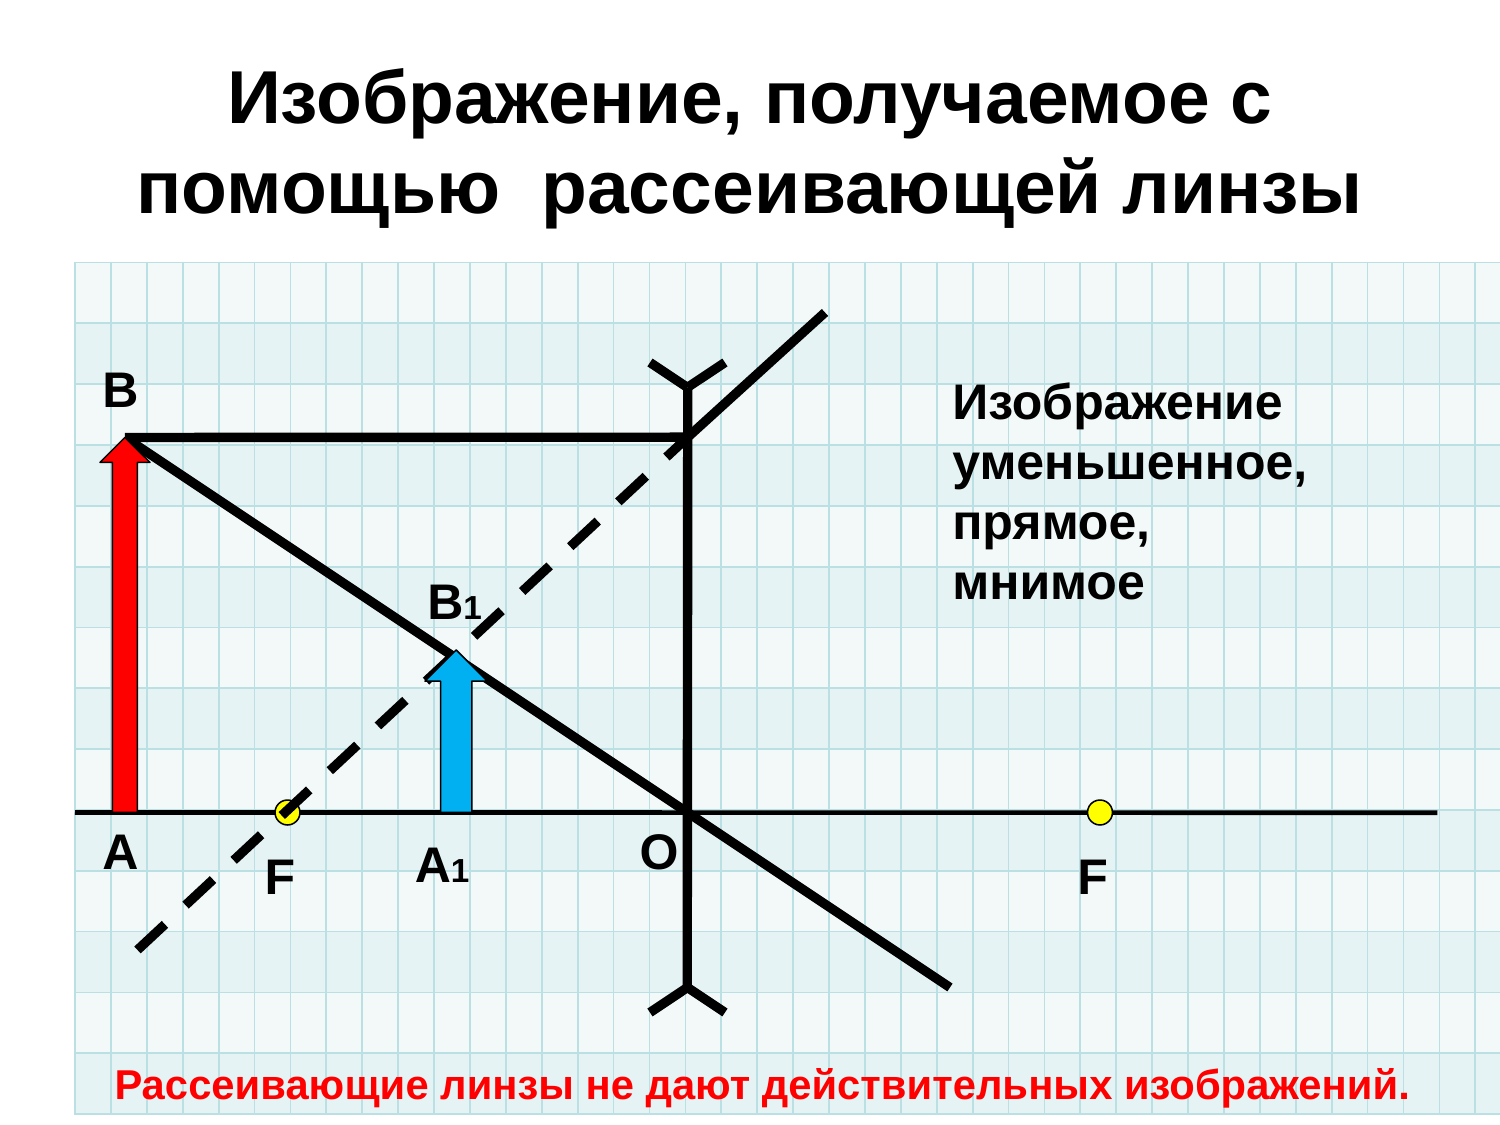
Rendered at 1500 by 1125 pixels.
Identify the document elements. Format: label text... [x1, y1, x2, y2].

table_header [507, 263, 541, 298]
table_cell [816, 821, 828, 870]
table_header [1297, 263, 1331, 322]
table_header [1333, 263, 1367, 322]
table_cell [1333, 324, 1367, 362]
table_header [291, 263, 325, 298]
table_cell [1045, 750, 1079, 809]
table_cell [1261, 993, 1295, 1050]
table_cell [1368, 568, 1403, 627]
table_cell [830, 446, 864, 505]
table_cell [76, 568, 110, 627]
table_cell [1225, 324, 1259, 362]
table_cell [1225, 821, 1259, 870]
table_cell [830, 697, 864, 748]
table_cell [1081, 821, 1115, 837]
table_header [650, 263, 685, 298]
table_cell [877, 932, 900, 947]
table_cell [1261, 689, 1295, 748]
table_cell [1117, 821, 1151, 870]
table_cell [938, 697, 972, 748]
table_cell [866, 446, 900, 505]
table_cell [1476, 750, 1500, 809]
table_cell [1153, 993, 1187, 1050]
table_cell [1009, 932, 1044, 992]
table_cell [1476, 324, 1500, 383]
table_cell [148, 385, 182, 432]
table_cell [1189, 750, 1223, 809]
table_cell [1189, 993, 1223, 1050]
table_cell [112, 425, 146, 444]
table_cell [1009, 689, 1044, 748]
table_cell [1404, 811, 1439, 870]
table_cell [1045, 618, 1079, 627]
table_cell [1333, 628, 1367, 687]
table_cell [1009, 872, 1044, 931]
table_cell [1440, 932, 1474, 992]
table_cell [148, 958, 182, 992]
table_cell [974, 821, 1008, 870]
table_cell [816, 507, 828, 566]
table_cell [1117, 750, 1151, 809]
table_header [1368, 263, 1403, 322]
table_cell [1081, 618, 1115, 627]
table_cell [830, 568, 864, 627]
table_cell [1476, 872, 1500, 931]
table_cell [902, 446, 936, 505]
text_box В [87, 349, 150, 425]
table_header [1009, 263, 1044, 322]
table_cell [76, 872, 110, 931]
table_cell [974, 872, 1008, 931]
table_cell [866, 324, 900, 383]
table_cell [220, 993, 254, 1050]
table_cell [1081, 913, 1115, 931]
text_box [262, 299, 813, 435]
table_header [112, 263, 146, 322]
table_cell [902, 993, 936, 1050]
table_cell [1404, 324, 1439, 383]
table_cell [76, 385, 110, 444]
table_header [866, 263, 900, 322]
table_cell [974, 628, 1008, 687]
table_cell [1153, 872, 1187, 931]
table_cell [1261, 932, 1295, 992]
table_cell [902, 568, 936, 627]
table_cell [112, 324, 146, 349]
table_cell [1388, 385, 1403, 444]
table_header [579, 263, 613, 298]
table_cell [1009, 628, 1044, 687]
table_cell [1297, 618, 1331, 627]
table_cell [866, 507, 900, 566]
table_cell [902, 872, 936, 931]
table_cell [1440, 568, 1474, 627]
table_cell [1153, 821, 1187, 870]
table_cell [1333, 821, 1367, 870]
table_cell [76, 993, 110, 1052]
table_cell [830, 932, 864, 992]
table_cell [1045, 872, 1079, 931]
table_cell [1476, 568, 1500, 627]
text_box Изображение уменьшенное, прямое, мнимое [937, 362, 1388, 618]
table_header [1117, 263, 1151, 322]
table_cell [974, 689, 1008, 748]
table_cell [1189, 618, 1223, 627]
table_cell [866, 628, 900, 686]
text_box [137, 437, 688, 951]
table_header [255, 263, 290, 322]
table_cell [830, 324, 864, 383]
table_cell [220, 324, 254, 383]
table_cell [938, 750, 972, 809]
table_cell [816, 568, 828, 627]
table_cell [866, 993, 900, 1050]
table_header [1476, 263, 1500, 322]
table_cell [902, 697, 936, 748]
table_cell [830, 507, 864, 566]
table_header [686, 263, 720, 298]
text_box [687, 312, 826, 438]
text_box [1090, 821, 1110, 826]
table_cell [1009, 750, 1044, 809]
table_cell [902, 628, 936, 686]
table_header [1153, 263, 1187, 322]
table_cell [830, 385, 864, 444]
table_cell [112, 888, 132, 931]
table_cell [1117, 628, 1151, 687]
table_cell [902, 507, 936, 566]
text_box Рассеивающие линзы не дают действительных изображений. [99, 1050, 257, 1115]
table_cell [816, 932, 828, 992]
table_cell [1153, 750, 1187, 809]
table_cell [830, 872, 864, 923]
table_header [148, 263, 182, 322]
table_cell [1297, 750, 1331, 809]
table_header [327, 263, 361, 298]
table_cell [1081, 628, 1115, 687]
table_cell [76, 689, 110, 748]
table_cell [1388, 446, 1403, 505]
table_cell [1189, 628, 1223, 687]
table_cell [1081, 324, 1115, 362]
table_cell [1440, 993, 1474, 1052]
table_cell [866, 568, 900, 627]
table_cell [902, 821, 936, 870]
table_cell [1333, 932, 1367, 992]
table_cell [816, 697, 828, 748]
table_header [1261, 263, 1295, 322]
table_cell [1261, 872, 1295, 931]
table_cell [148, 324, 182, 383]
table_header [411, 263, 433, 298]
table_header [1225, 263, 1259, 322]
table_cell [220, 958, 254, 992]
table_cell [1368, 821, 1403, 870]
table_cell [1225, 993, 1259, 1050]
table_cell [974, 618, 1008, 627]
table_cell [1189, 324, 1223, 362]
table_cell [830, 993, 864, 1050]
table_cell [816, 993, 828, 1050]
table_cell [1368, 932, 1403, 992]
table_cell [902, 932, 936, 971]
table_cell [76, 628, 110, 687]
table_header [1189, 263, 1223, 322]
table_cell [1333, 750, 1367, 809]
table_cell [1225, 689, 1259, 748]
table_cell [938, 628, 972, 686]
table_cell [816, 628, 828, 686]
table_cell [1368, 993, 1403, 1050]
table_cell [1225, 750, 1259, 809]
table_cell [1368, 750, 1403, 809]
table_cell [148, 993, 182, 1050]
table_cell [830, 821, 864, 870]
table_cell [1297, 628, 1331, 687]
table_cell [1081, 689, 1115, 748]
table_cell [902, 385, 936, 444]
table_cell [830, 914, 855, 931]
table_cell [184, 993, 218, 1050]
table_cell [938, 872, 972, 931]
table_cell [816, 872, 828, 899]
table_cell [1404, 932, 1439, 992]
table_cell [1476, 446, 1500, 505]
table_cell [1117, 324, 1151, 362]
table_header [1045, 263, 1079, 322]
table_cell [1009, 618, 1044, 627]
table_header [1440, 263, 1474, 322]
table_cell [184, 385, 218, 432]
table_cell [1261, 618, 1295, 627]
table_header [1404, 263, 1439, 322]
table_cell [1404, 507, 1439, 566]
table_cell [1225, 628, 1259, 687]
table_cell [1368, 628, 1403, 687]
table_cell [938, 618, 972, 627]
table_cell [1404, 385, 1439, 444]
text_box [99, 437, 132, 811]
table_header [974, 263, 1008, 322]
table_cell [1440, 324, 1474, 383]
table_cell [1476, 811, 1500, 870]
text_box [1087, 800, 1113, 811]
table_cell [1153, 932, 1187, 992]
table_cell [816, 446, 828, 505]
table_header [938, 263, 972, 322]
table_cell [1153, 628, 1187, 687]
table_cell [902, 324, 936, 383]
table_cell [1440, 446, 1474, 505]
text_box F [1062, 837, 1125, 913]
table_cell [1440, 811, 1474, 870]
table_cell [816, 905, 828, 931]
table_cell [1297, 872, 1331, 931]
table_cell [1333, 993, 1367, 1050]
table_cell [1261, 324, 1295, 362]
table_cell [1476, 1054, 1500, 1113]
table_cell [76, 820, 87, 870]
table_cell [1476, 932, 1500, 992]
table_cell [1117, 932, 1151, 992]
table_cell [1440, 872, 1474, 931]
table_cell [938, 932, 972, 992]
table_cell [938, 821, 972, 870]
table_cell [1388, 507, 1403, 566]
table_cell [1189, 821, 1223, 870]
table_header [184, 263, 218, 322]
table_header [614, 263, 649, 298]
table_cell [1081, 993, 1115, 1050]
table_cell [816, 750, 828, 809]
table_cell [1476, 993, 1500, 1052]
table_header [435, 263, 469, 298]
table_cell [1476, 385, 1500, 444]
table_cell [1045, 821, 1079, 870]
table_cell [1189, 872, 1223, 931]
table_cell [1404, 628, 1439, 687]
table_cell [1045, 993, 1079, 1050]
table_cell [1045, 628, 1079, 687]
table_cell [974, 993, 1008, 1050]
table_cell [1297, 821, 1331, 870]
table_cell [1117, 689, 1151, 748]
table_cell [1117, 872, 1151, 931]
table_cell [902, 750, 936, 809]
table_cell [1463, 1054, 1474, 1113]
table_cell [902, 962, 936, 992]
table_cell [866, 938, 900, 992]
table_cell [1440, 689, 1474, 748]
table_cell [1153, 689, 1187, 748]
table_cell [1476, 689, 1500, 748]
table_header [76, 263, 110, 322]
table_cell [866, 385, 900, 444]
table_cell [1333, 872, 1367, 931]
table_cell [112, 932, 146, 992]
table_cell [974, 932, 1008, 992]
table_cell [1117, 618, 1151, 627]
table_cell [1404, 993, 1439, 1050]
title Изображение, получаемое с помощью рассеивающей линзы [74, 44, 1426, 233]
table_header [363, 263, 397, 298]
table_cell [1081, 750, 1115, 809]
table_header [220, 263, 254, 322]
table_cell [76, 750, 110, 809]
table_cell [1189, 689, 1223, 748]
table_cell [1153, 324, 1187, 362]
table_header [722, 263, 756, 298]
table_cell [1117, 993, 1151, 1050]
table_cell [1368, 324, 1403, 383]
table_cell [1368, 689, 1403, 748]
table_cell [1045, 324, 1079, 362]
table_cell [1261, 628, 1295, 687]
table_cell [1404, 446, 1439, 505]
table_cell [1081, 932, 1115, 992]
table_cell [1333, 618, 1367, 627]
table_cell [938, 993, 972, 1050]
table_cell [1440, 750, 1474, 809]
table_cell [1045, 689, 1079, 748]
table_cell [1225, 932, 1259, 992]
table_cell [1009, 324, 1044, 362]
table_cell [1189, 932, 1223, 992]
table_header [471, 263, 505, 298]
table_cell [866, 697, 900, 748]
table_cell [1009, 821, 1044, 870]
table_cell [184, 958, 218, 992]
table_cell [112, 993, 146, 1050]
table_header [830, 263, 864, 322]
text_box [262, 446, 813, 1125]
table_header [902, 263, 936, 322]
table_cell [1261, 821, 1295, 870]
table_cell [1333, 689, 1367, 748]
table_cell [76, 446, 110, 505]
table_cell [866, 872, 900, 931]
table_cell [1261, 750, 1295, 809]
table_cell [1225, 872, 1259, 931]
table_cell [974, 750, 1008, 809]
table_cell [184, 324, 218, 383]
table_header [543, 263, 577, 298]
table_cell [1404, 872, 1439, 931]
text_box А [87, 821, 132, 888]
table_cell [1404, 689, 1439, 748]
table_cell [1297, 324, 1331, 362]
table_header [794, 263, 828, 314]
table_cell [1368, 872, 1403, 931]
table_cell [1009, 993, 1044, 1050]
table_cell [76, 1054, 99, 1113]
table_cell [1297, 689, 1331, 748]
table_header [758, 263, 792, 298]
table_cell [1440, 507, 1474, 566]
table_cell [1440, 628, 1474, 687]
table_cell [866, 750, 900, 809]
table_cell [1225, 618, 1259, 627]
table_cell [1045, 932, 1079, 992]
table_cell [830, 628, 864, 686]
table_cell [1297, 993, 1331, 1050]
table_cell [1404, 750, 1439, 809]
table_cell [1476, 628, 1500, 687]
table_cell [76, 324, 110, 383]
table_cell [76, 932, 110, 992]
table_cell [830, 750, 864, 809]
table_cell [1440, 385, 1474, 444]
table_cell [220, 385, 254, 432]
table_cell [76, 507, 110, 566]
table_cell [1476, 507, 1500, 566]
table_cell [974, 324, 1008, 362]
table_cell [938, 324, 972, 362]
table_cell [1153, 618, 1187, 627]
table_cell [1404, 568, 1439, 627]
table_cell [866, 821, 900, 870]
table_cell [1297, 932, 1331, 992]
text_box Рассеивающие линзы не дают действительных изображений. [816, 1050, 1463, 1115]
table_header [1081, 263, 1115, 322]
